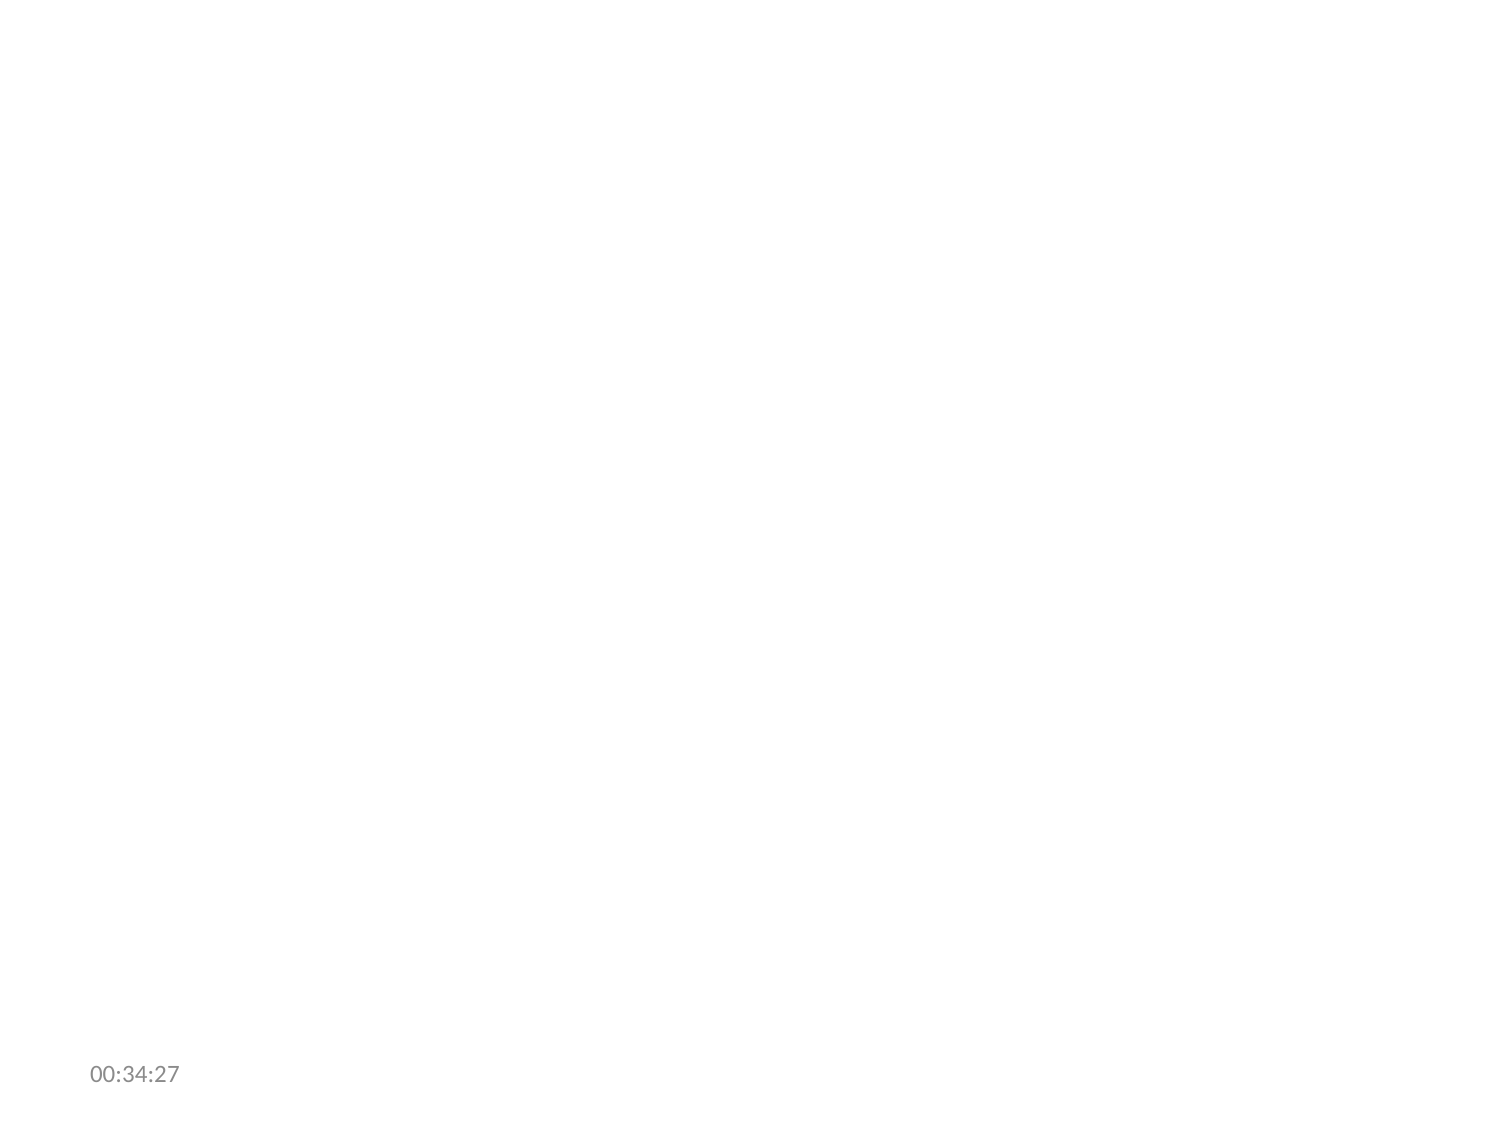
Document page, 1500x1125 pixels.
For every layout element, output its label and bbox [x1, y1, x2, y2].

slide_number [75, 1042, 425, 1103]
